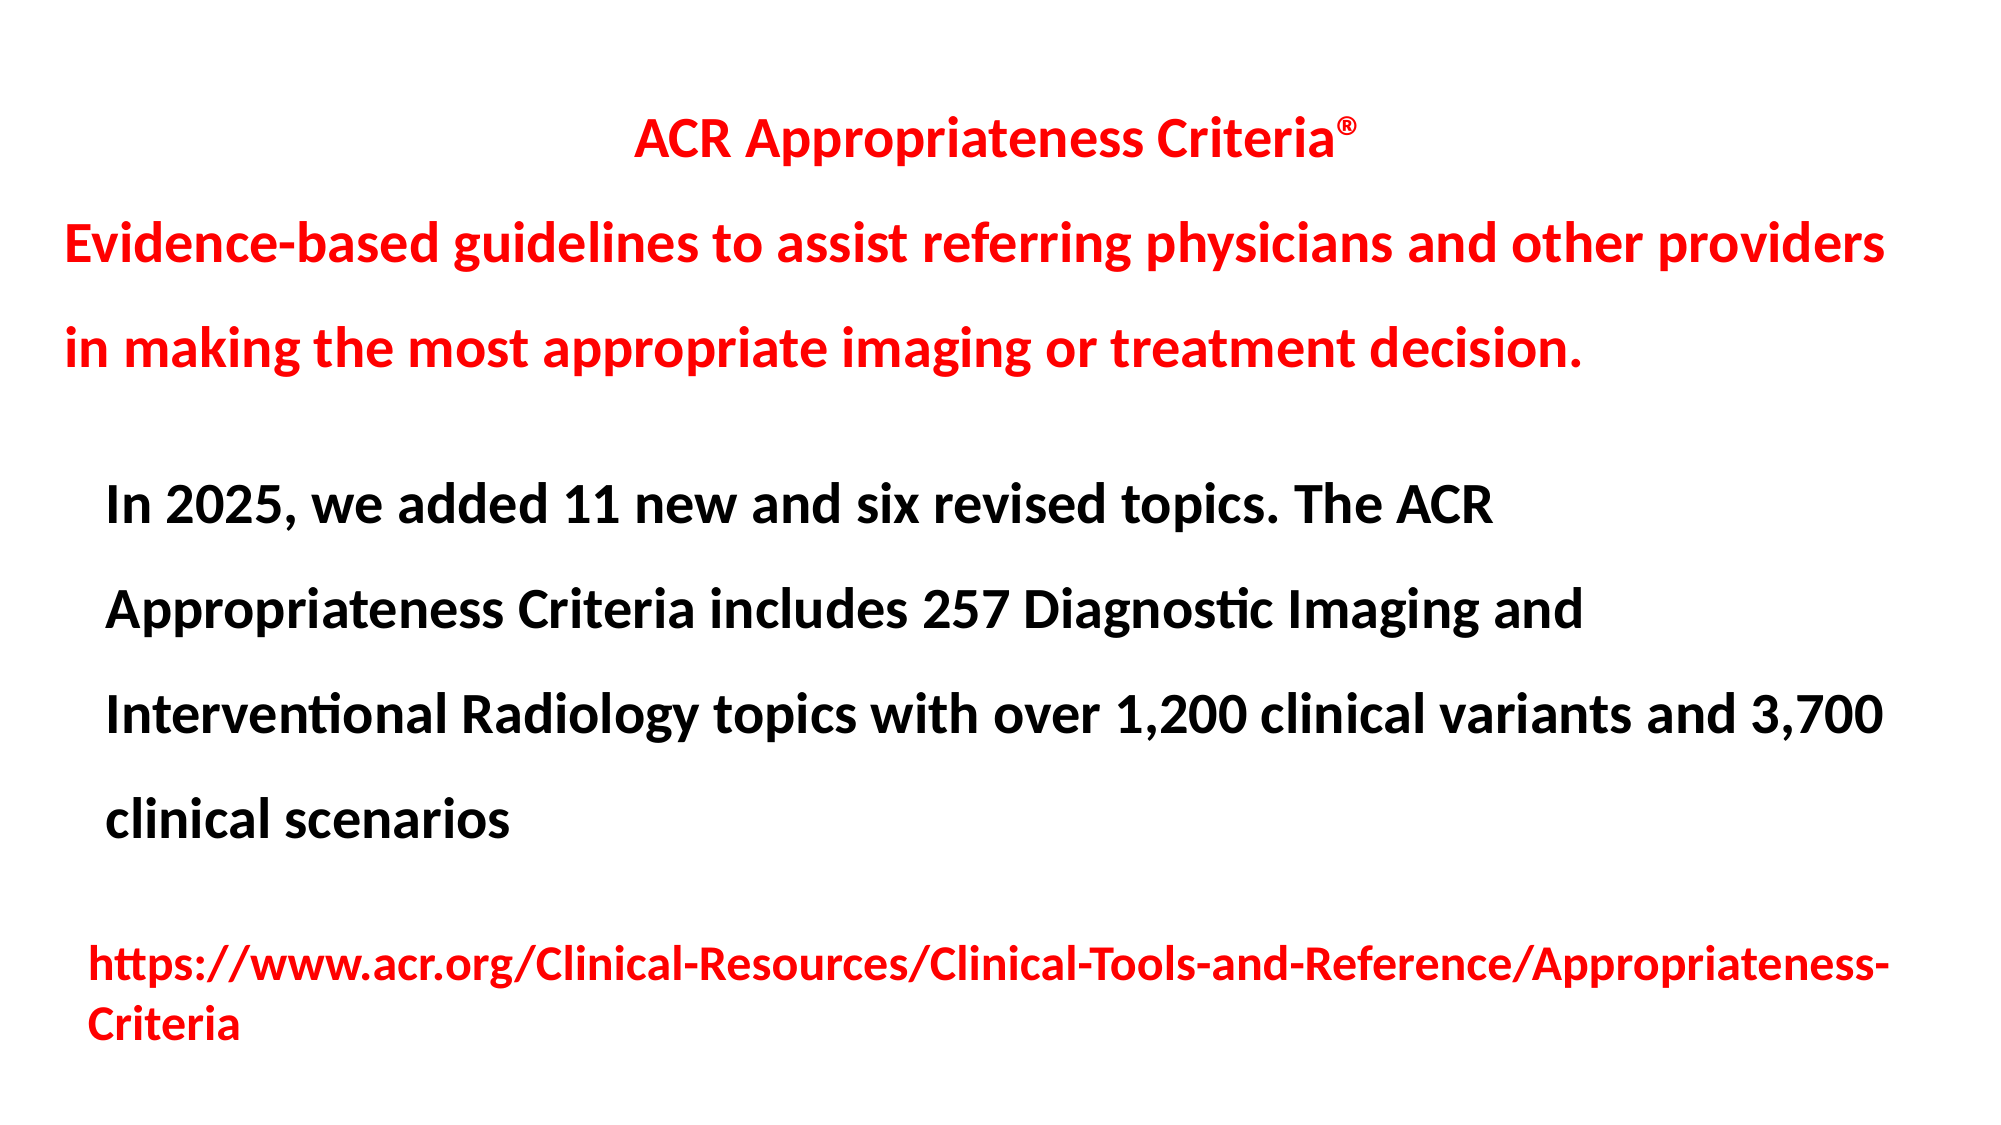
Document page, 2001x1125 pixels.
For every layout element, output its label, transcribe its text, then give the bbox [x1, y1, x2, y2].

text_box ACR Appropriateness Criteria® Evidence-based guidelines to assist referring physicians and other providers in making the most appropriate imaging or treatment decision. [50, 57, 1950, 387]
text_box https://www.acr.org/Clinical-Resources/Clinical-Tools-and-Reference/Appropriateness-Criteria [73, 922, 1929, 1058]
text_box In 2025, we added 11 new and six revised topics. The ACR Appropriateness Criteria includes 257 Diagnostic Imaging and Interventional Radiology topics with over 1,200 clinical variants and 3,700 clinical scenarios [91, 422, 1909, 858]
